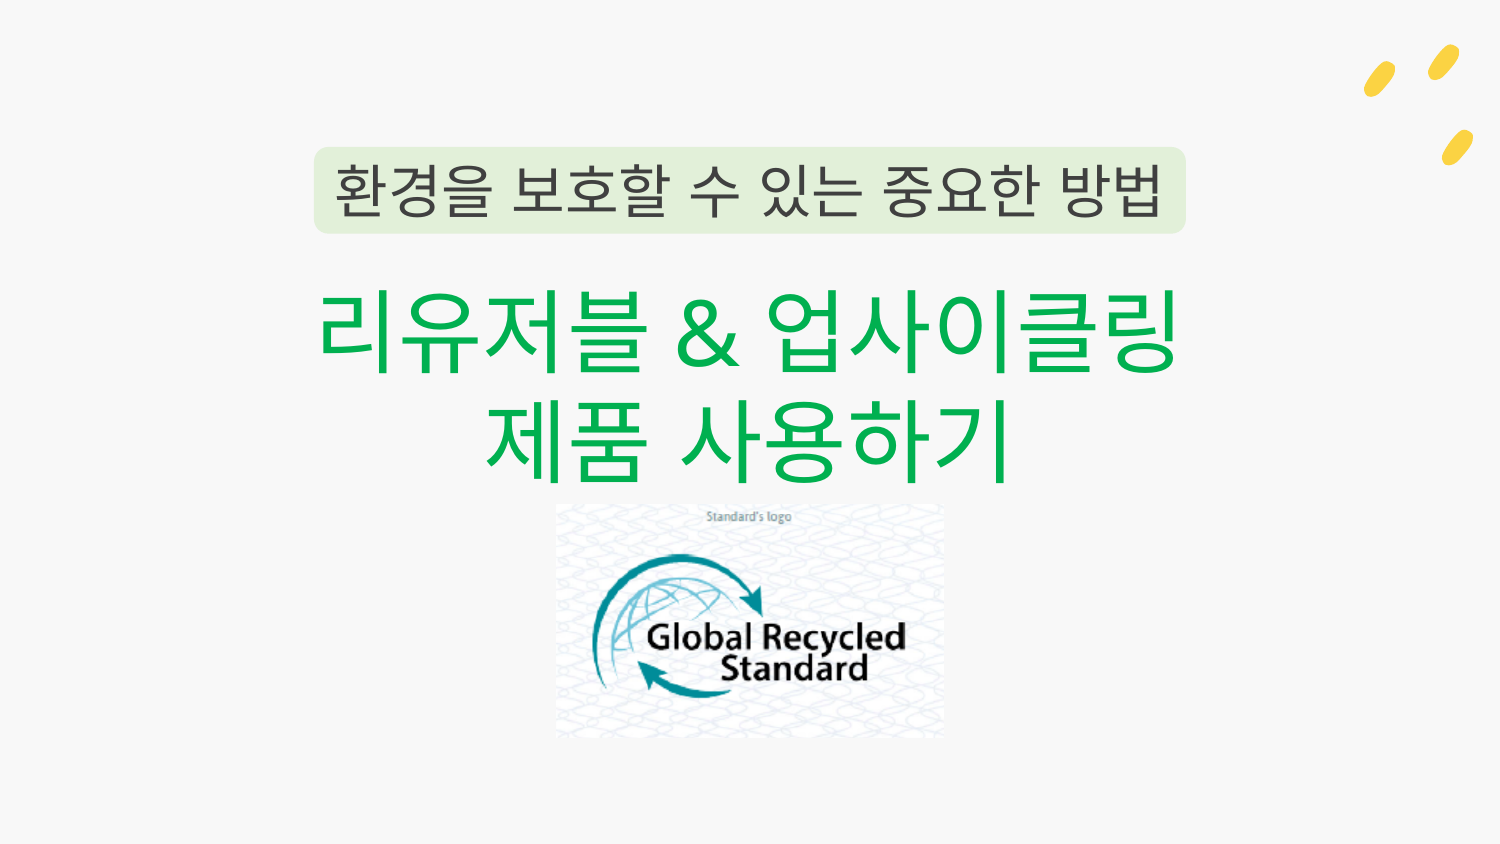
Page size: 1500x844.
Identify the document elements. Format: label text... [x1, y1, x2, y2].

text_box 환경을 보호할 수 있는 중요한 방법 [312, 145, 1187, 235]
text_box 리유저블&업사이클링 제품 사용하기 [216, 267, 1284, 503]
picture [556, 504, 944, 738]
